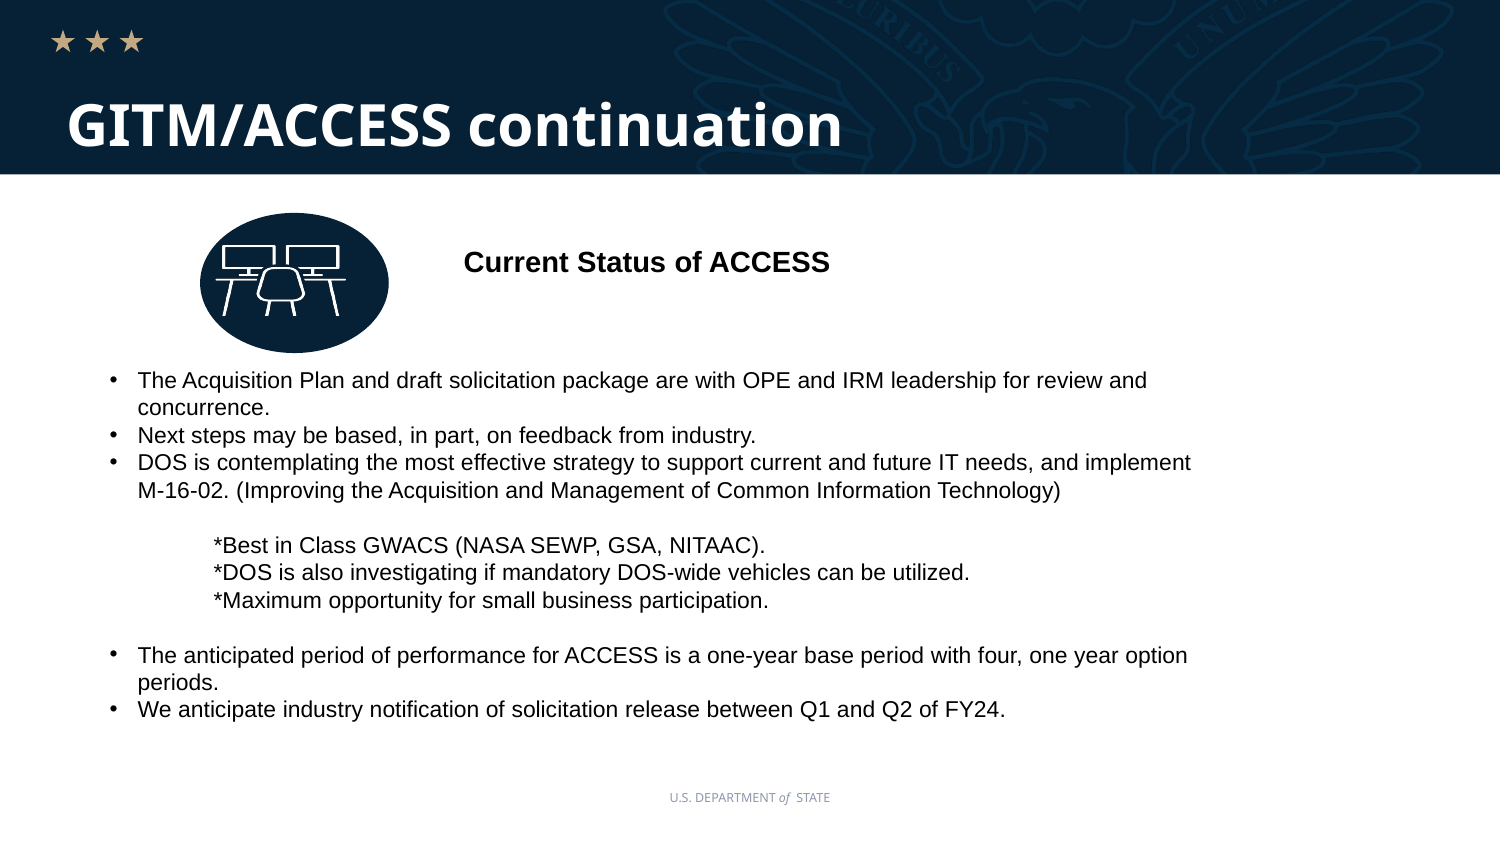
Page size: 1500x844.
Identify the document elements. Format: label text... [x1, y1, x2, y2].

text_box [94, 212, 1435, 735]
title GITM/ACCESS continuation [51, 72, 1449, 167]
picture [587, 0, 1500, 174]
